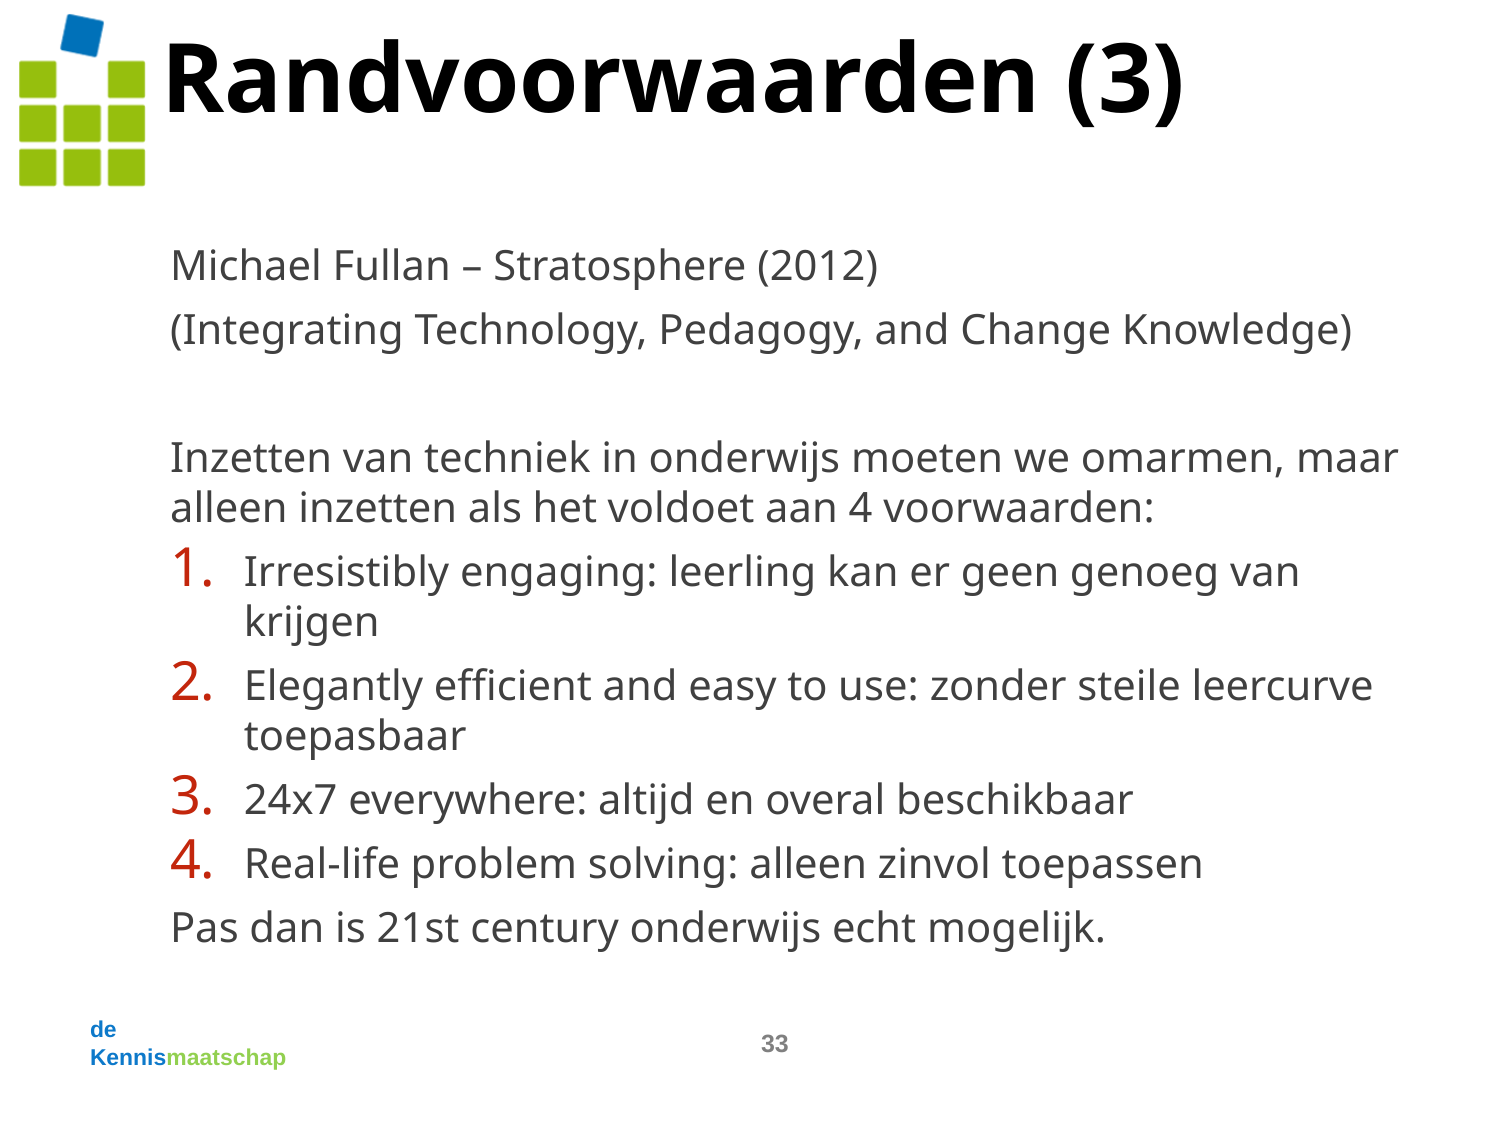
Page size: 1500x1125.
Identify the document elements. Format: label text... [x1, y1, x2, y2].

picture [17, 3, 147, 197]
list Michael Fullan – Stratosphere (2012) (Integrating Technology, Pedagogy, and Change Knowledge) Inzetten van techniek in onderwijs moeten we omarmen, maar alleen inzetten als het voldoet aan 4 voorwaarden: Irresistibly engaging: leerling kan er geen genoeg van krijgen Elegantly efficient and easy to use: zonder steile leercurve toepasbaar 24x7 everywhere: altijd en overal beschikbaar Real-life problem solving: alleen zinvol toepassen Pas dan is 21st century onderwijs echt mogelijk. [147, 231, 1424, 965]
slide_number 33 [624, 1012, 925, 1073]
footer de Kennismaatschap [75, 1012, 624, 1073]
title Randvoorwaarden (3) [146, 8, 1495, 197]
